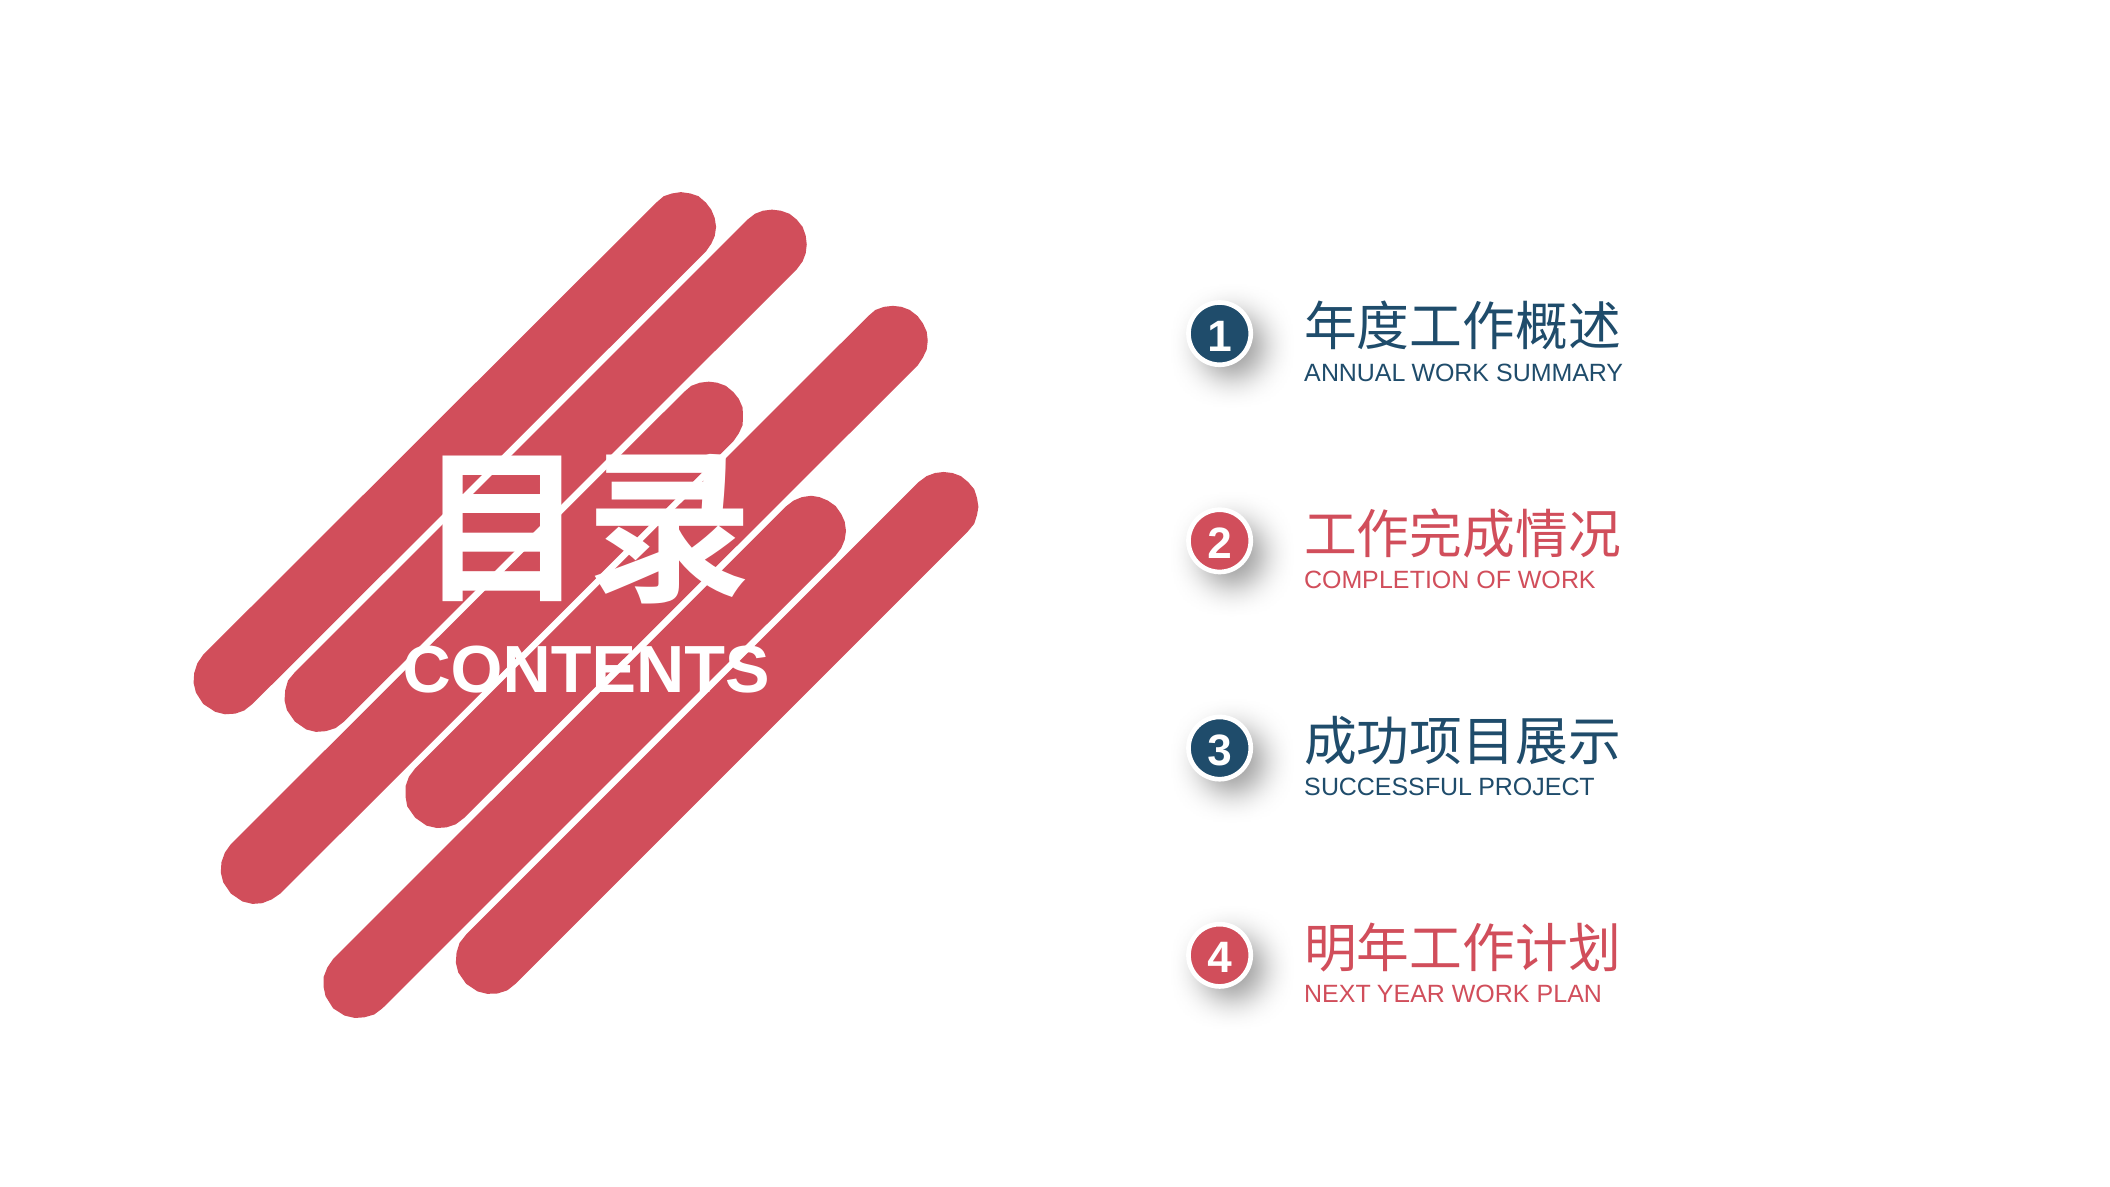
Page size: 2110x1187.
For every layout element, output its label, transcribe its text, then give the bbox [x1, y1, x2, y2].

text_box 2 [1187, 508, 1252, 574]
text_box [323, 707, 684, 1018]
text_box 3 [1187, 715, 1252, 781]
text_box CONTENTS [400, 626, 772, 707]
text_box 目录 [405, 421, 767, 622]
text_box [763, 305, 928, 516]
text_box 4 [1187, 923, 1252, 988]
text_box [546, 209, 807, 421]
text_box [193, 453, 405, 715]
text_box [455, 471, 979, 994]
text_box 1 [1187, 301, 1252, 366]
text_box [220, 675, 468, 904]
text_box [449, 622, 553, 626]
text_box [437, 192, 717, 421]
text_box [284, 562, 444, 732]
